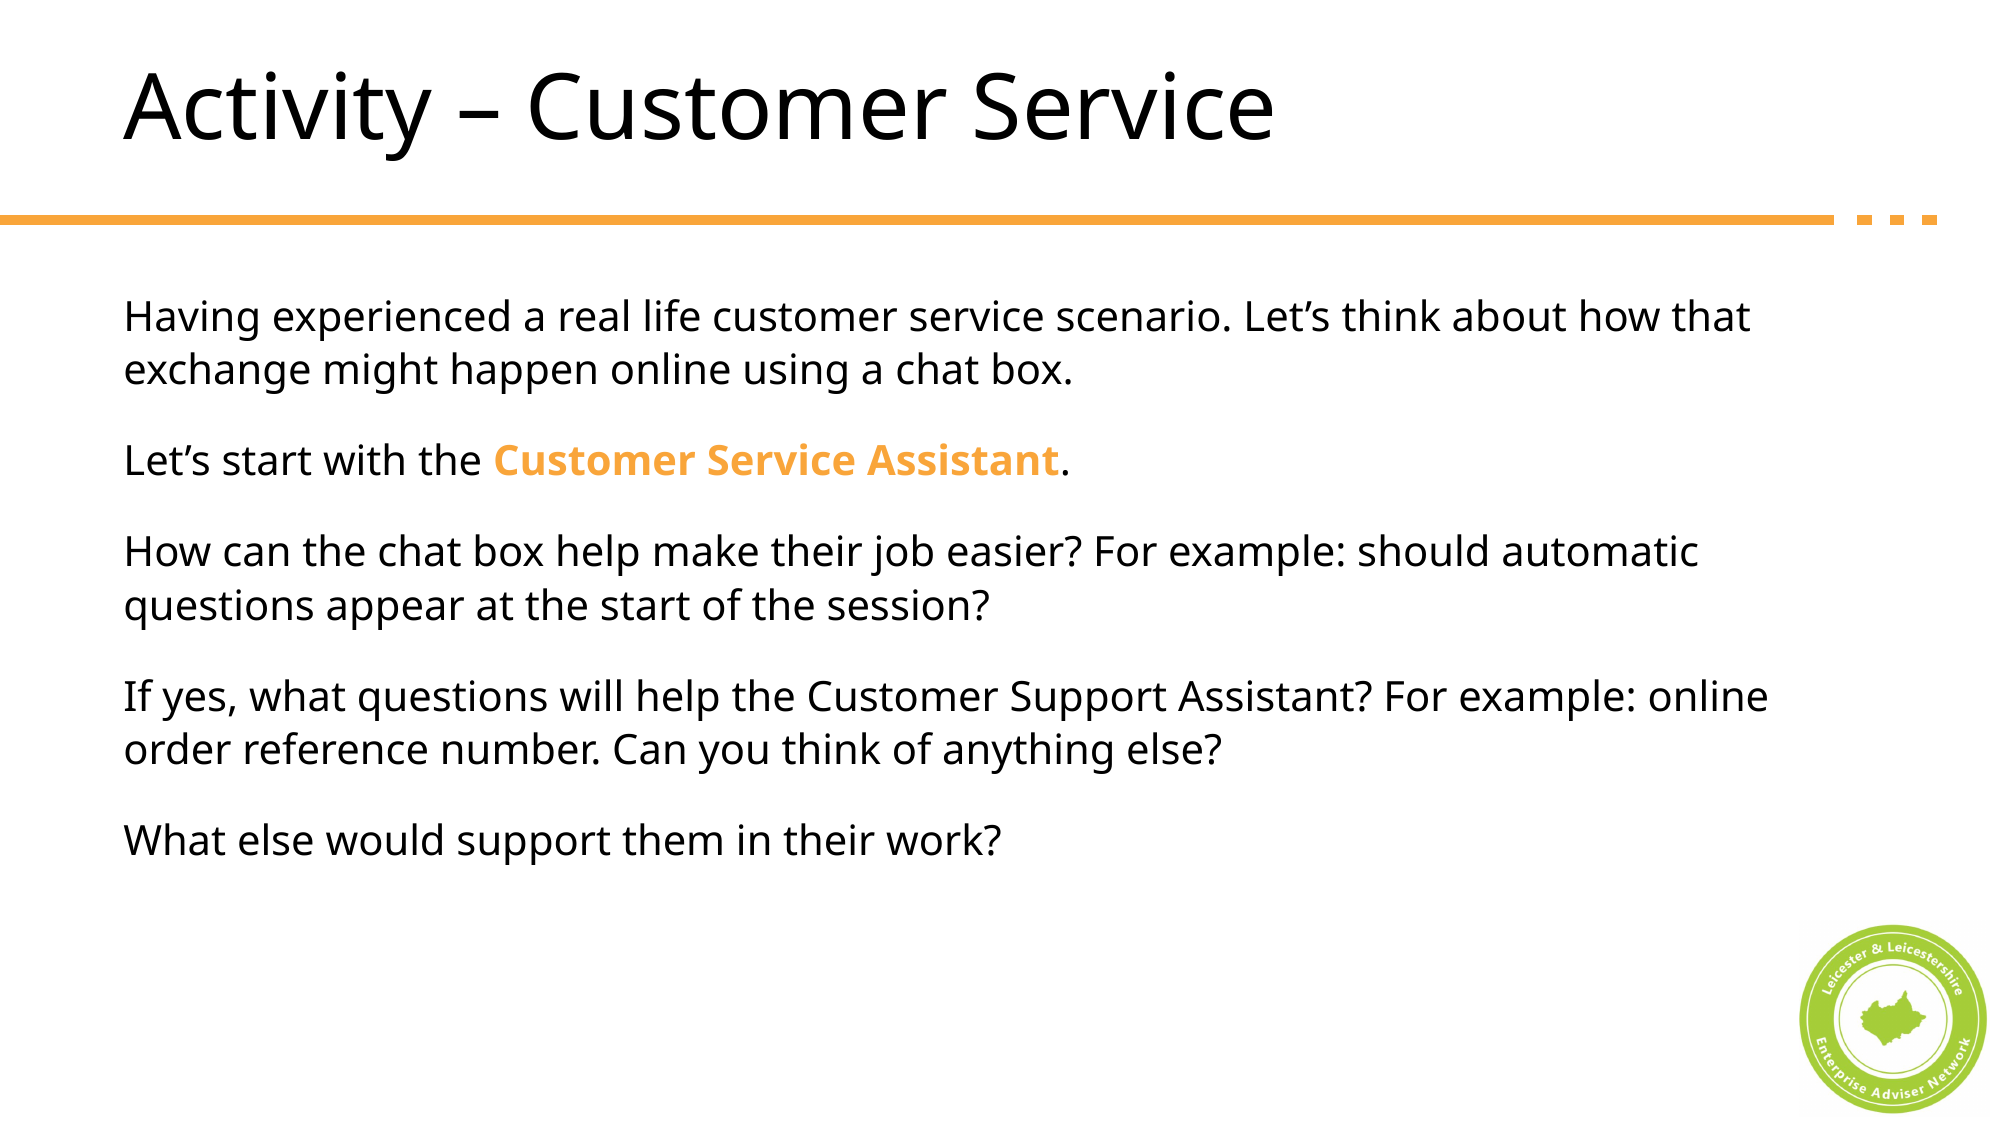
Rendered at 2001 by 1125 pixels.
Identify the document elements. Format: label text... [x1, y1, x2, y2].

picture [1799, 920, 1990, 1117]
text_box [0, 215, 1834, 225]
text_box [1922, 215, 1937, 225]
text_box [1857, 215, 1872, 225]
text_box [1890, 215, 1904, 225]
list Having experienced a real life customer service scenario. Let’s think about how that exchange might happen online using a chat box. Let’s start with the Customer Service Assistant. How can the chat box help make their job easier? For example: should automatic questions appear at the start of the session? If yes, what questions will help the Customer Support Assistant? For example: online order reference number. Can you think of anything else? What else would support them in their work? [108, 278, 1834, 993]
title Activity – Customer Service [108, 41, 1800, 177]
